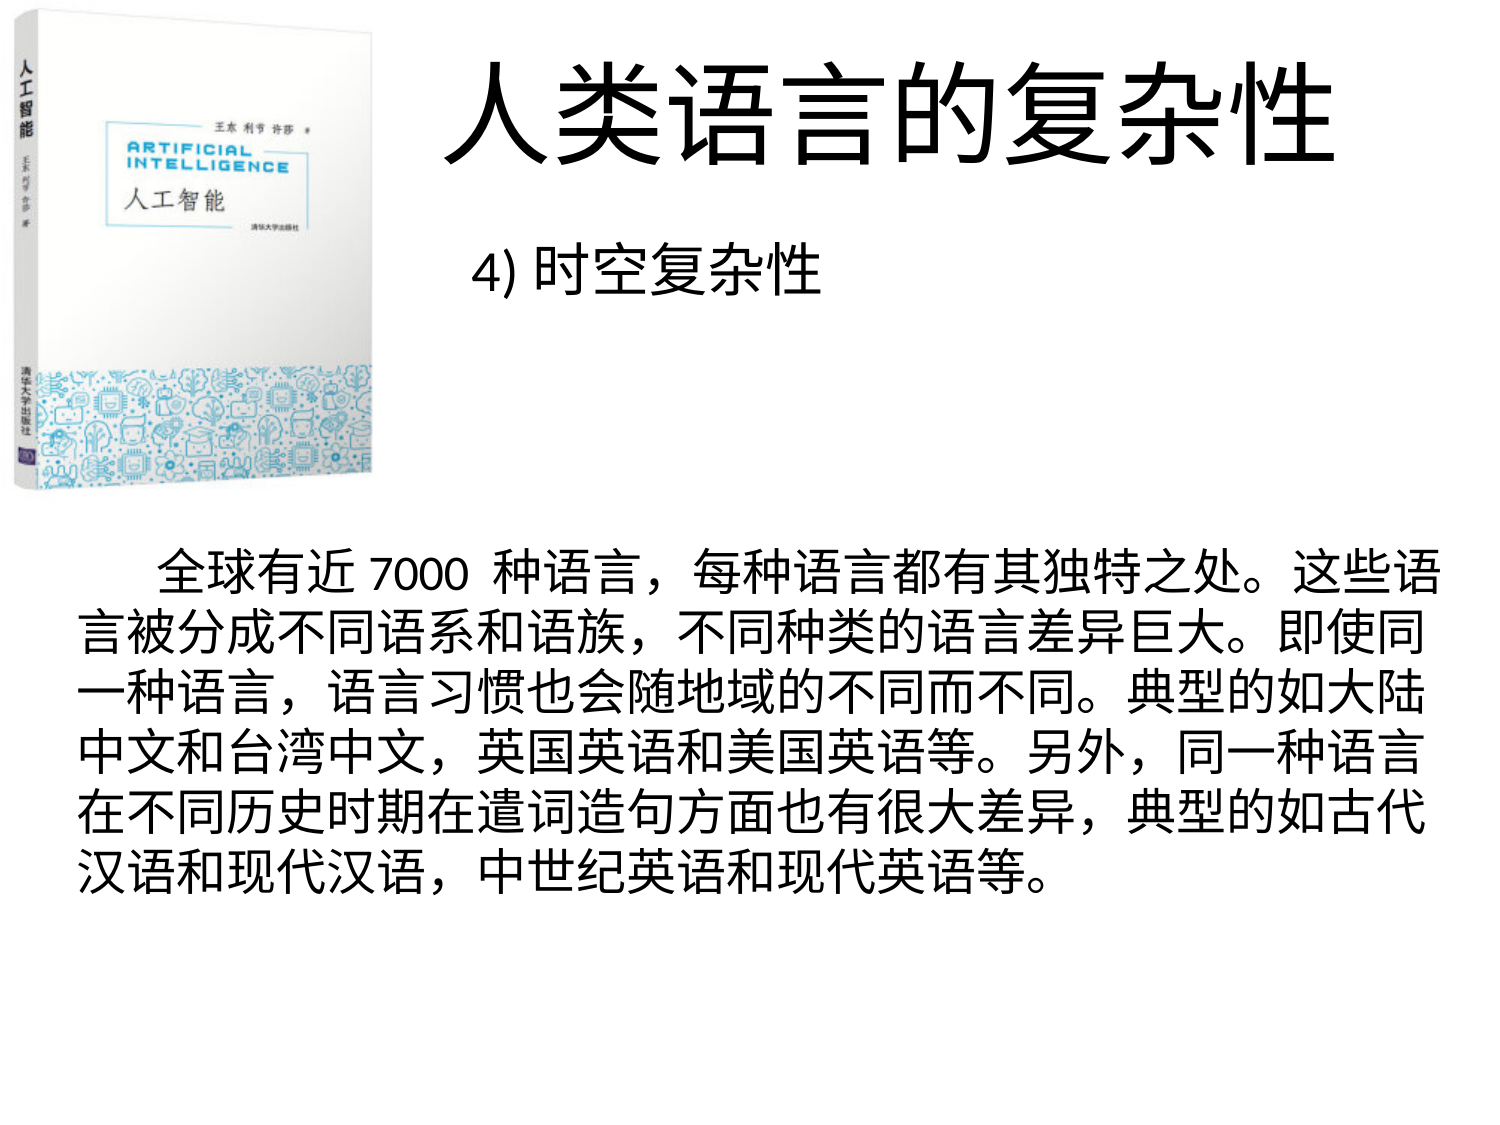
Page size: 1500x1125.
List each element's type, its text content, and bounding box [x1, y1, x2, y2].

text_box 全球有近7000 种语言，每种语言都有其独特之处。这些语 言被分成不同语系和语族，不同种类的语言差异巨大。即使同一种语言，语言习惯也会随地域的不同而不同。典型的如大陆中文和台湾中文，英国英语和美国英语等。另外，同一种语言在不同历史时期在遣词造句方面也有很大差异，典型的如古代汉语和现代汉语，中世纪英语和现代英语等。 [62, 532, 1482, 908]
picture [0, 0, 441, 510]
text_box 4)时空复杂性 [456, 225, 1192, 311]
text_box 人类语言的复杂性 [424, 52, 1355, 189]
